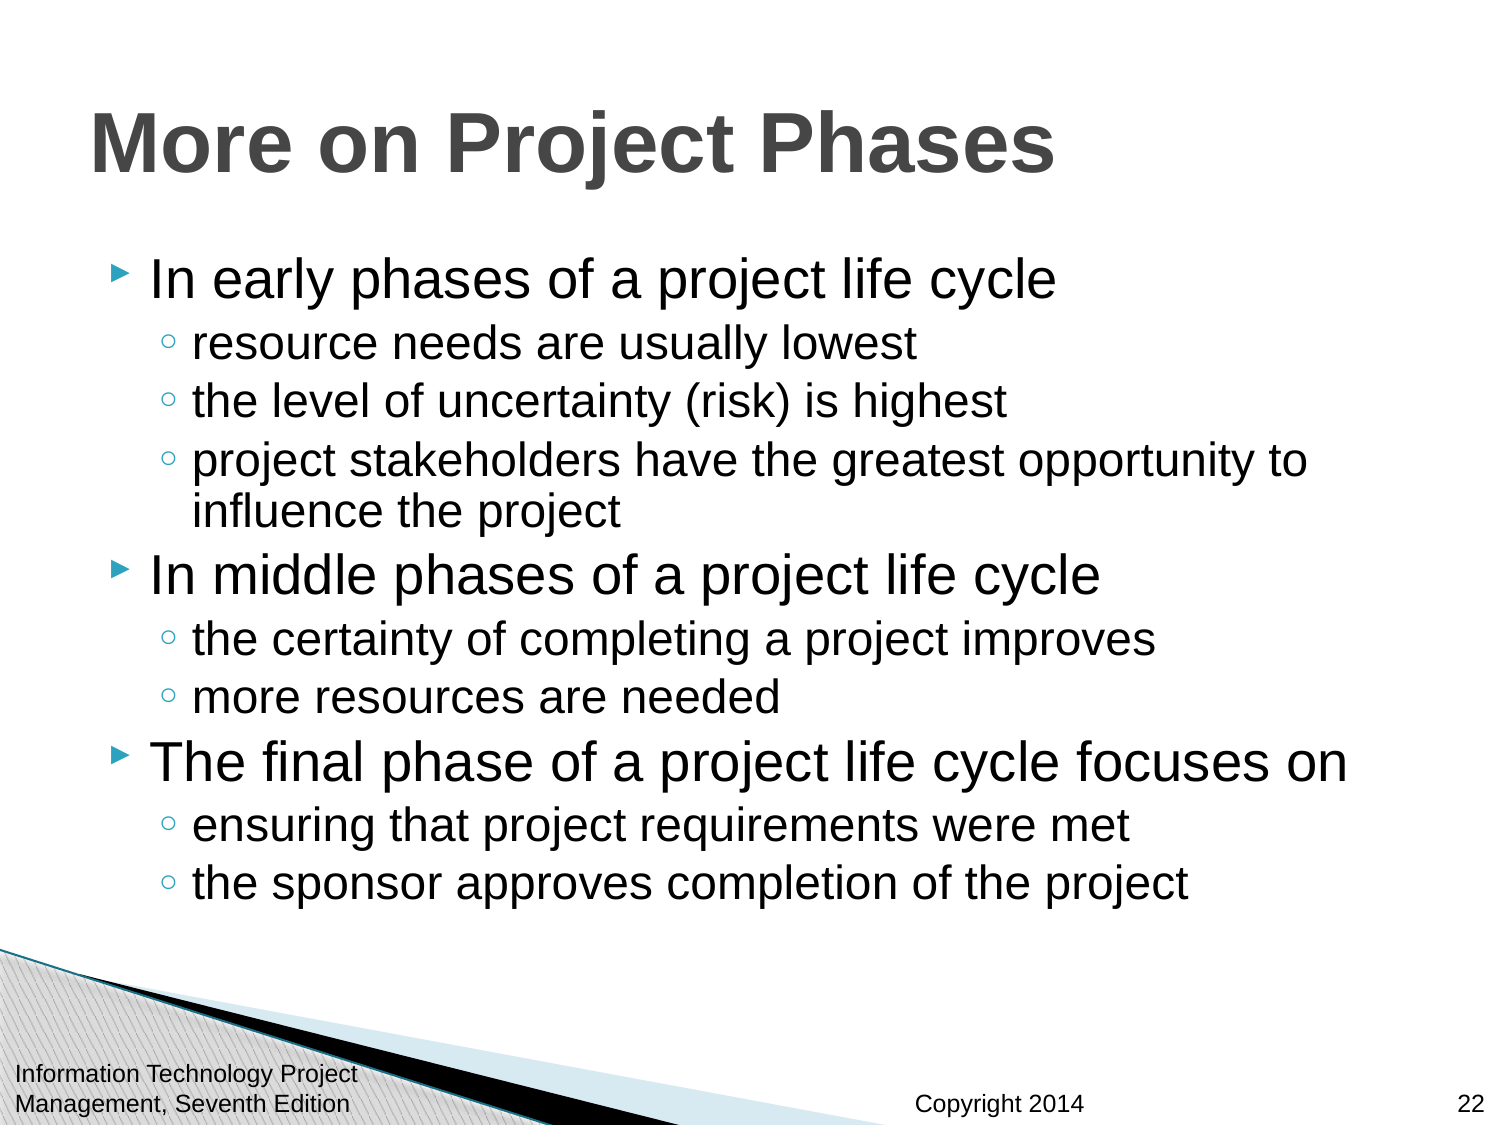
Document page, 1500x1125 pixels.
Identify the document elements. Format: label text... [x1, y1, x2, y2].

list In early phases of a project life cycle resource needs are usually lowest the level of uncertainty (risk) is highest project stakeholders have the greatest opportunity to influence the project In middle phases of a project life cycle the certainty of completing a project improves more resources are needed The final phase of a project life cycle focuses on ensuring that project requirements were met the sponsor approves completion of the project [74, 242, 1426, 986]
footer Information Technology Project Management, Seventh Edition [0, 1065, 425, 1125]
title More on Project Phases [75, 45, 1425, 233]
slide_number 22 [1408, 1065, 1500, 1125]
